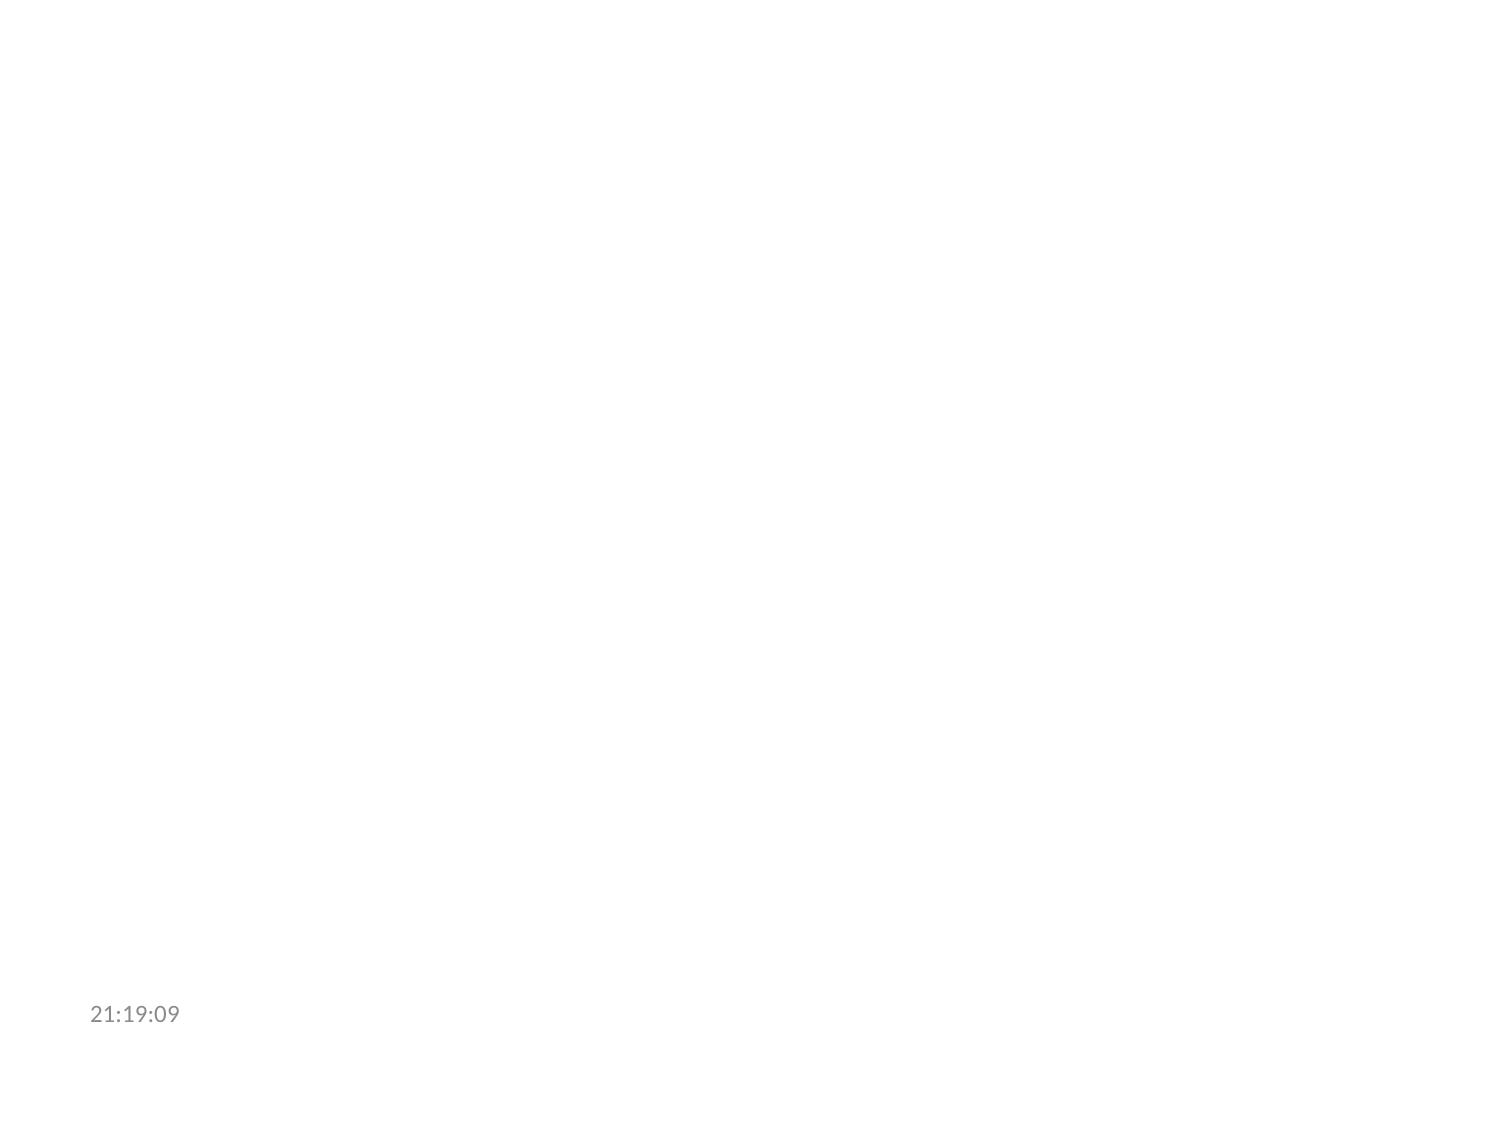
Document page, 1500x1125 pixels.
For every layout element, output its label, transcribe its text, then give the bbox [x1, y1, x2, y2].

text_box 15:35:09 [75, 982, 425, 1043]
